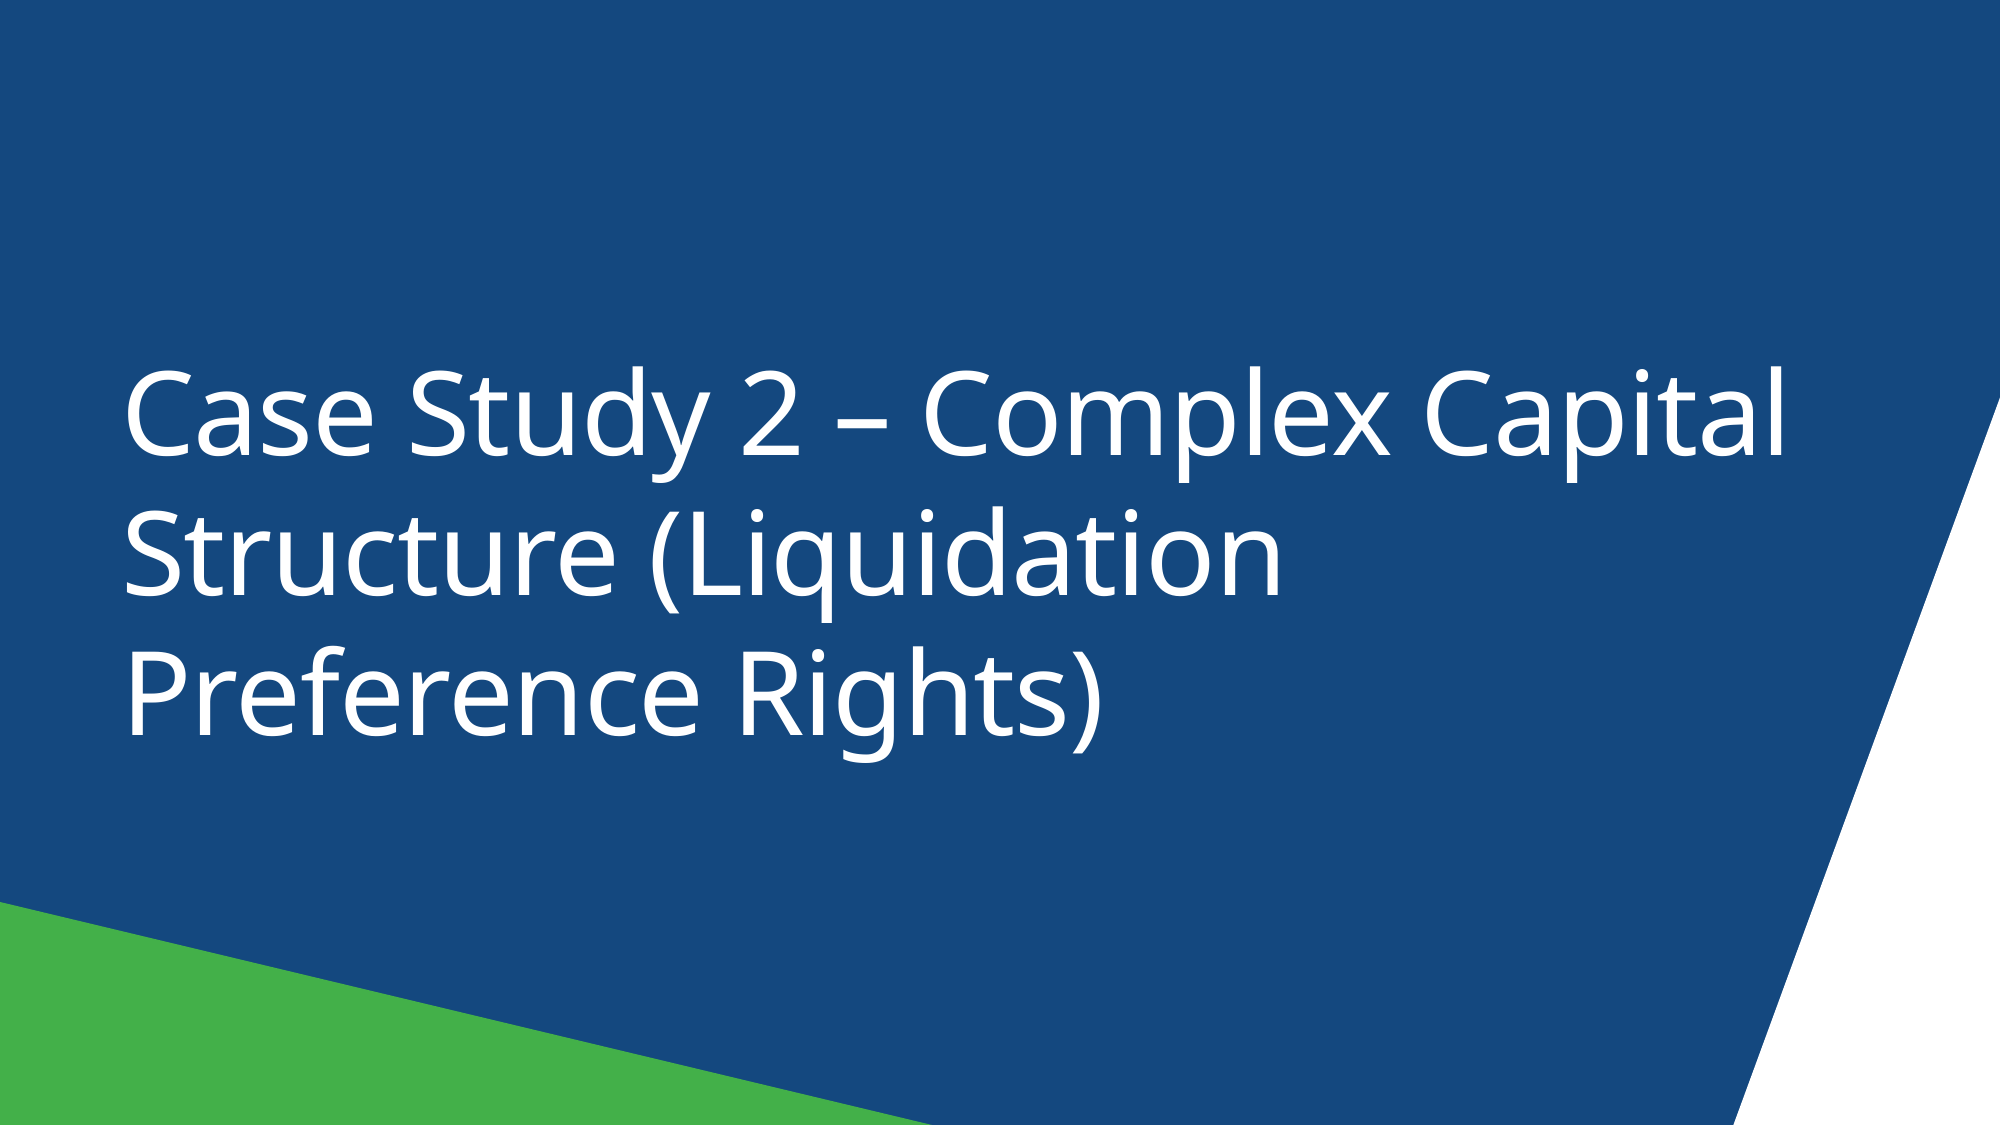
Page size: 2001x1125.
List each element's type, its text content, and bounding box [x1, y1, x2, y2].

title Case Study 2 – Complex Capital Structure (Liquidation Preference Rights) [121, 331, 1863, 471]
